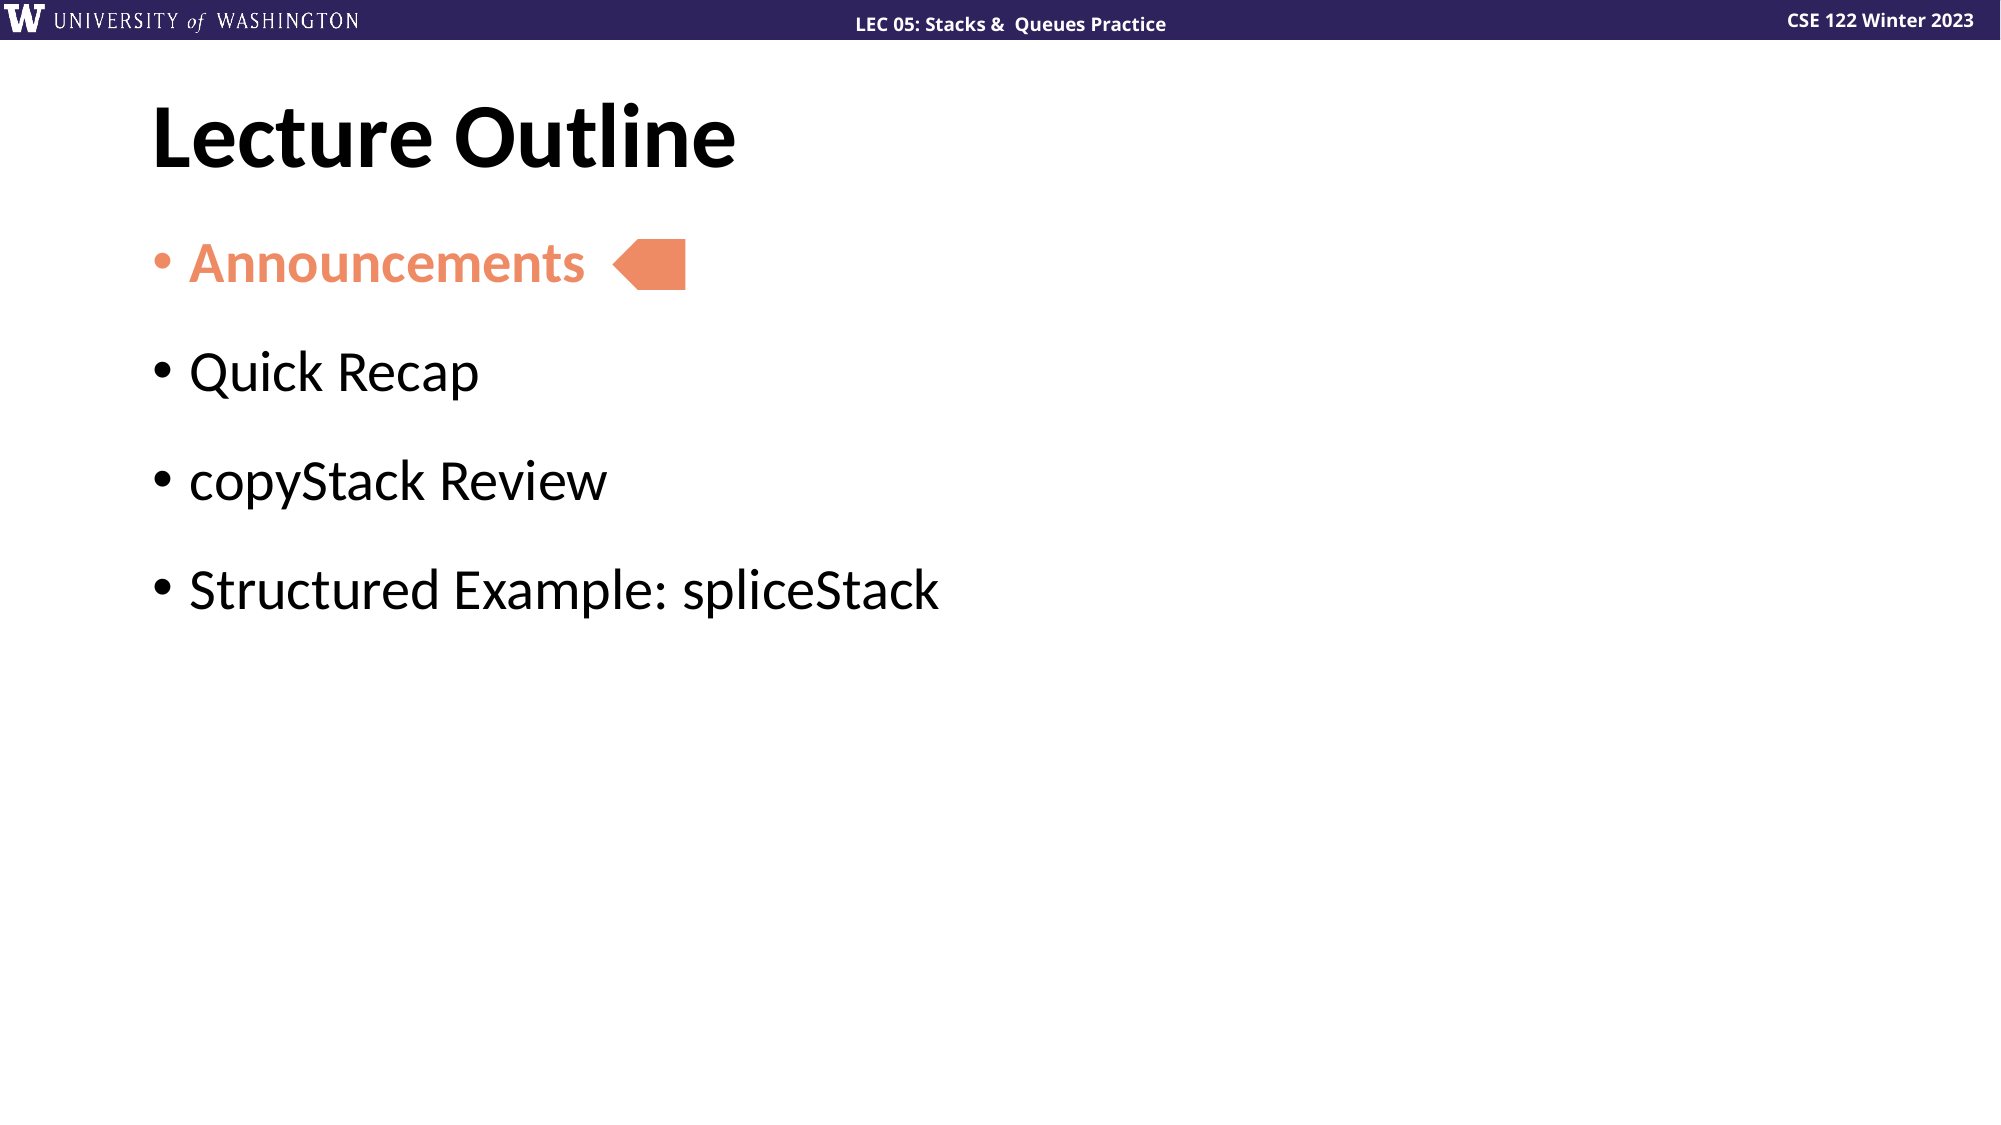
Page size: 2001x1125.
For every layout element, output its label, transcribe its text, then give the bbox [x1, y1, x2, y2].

title Lecture Outline [137, 74, 1863, 200]
text_box [610, 238, 687, 291]
list Announcements Quick Recap copyStack Review Structured Example: spliceStack [137, 224, 1863, 1014]
picture [4, 4, 358, 33]
